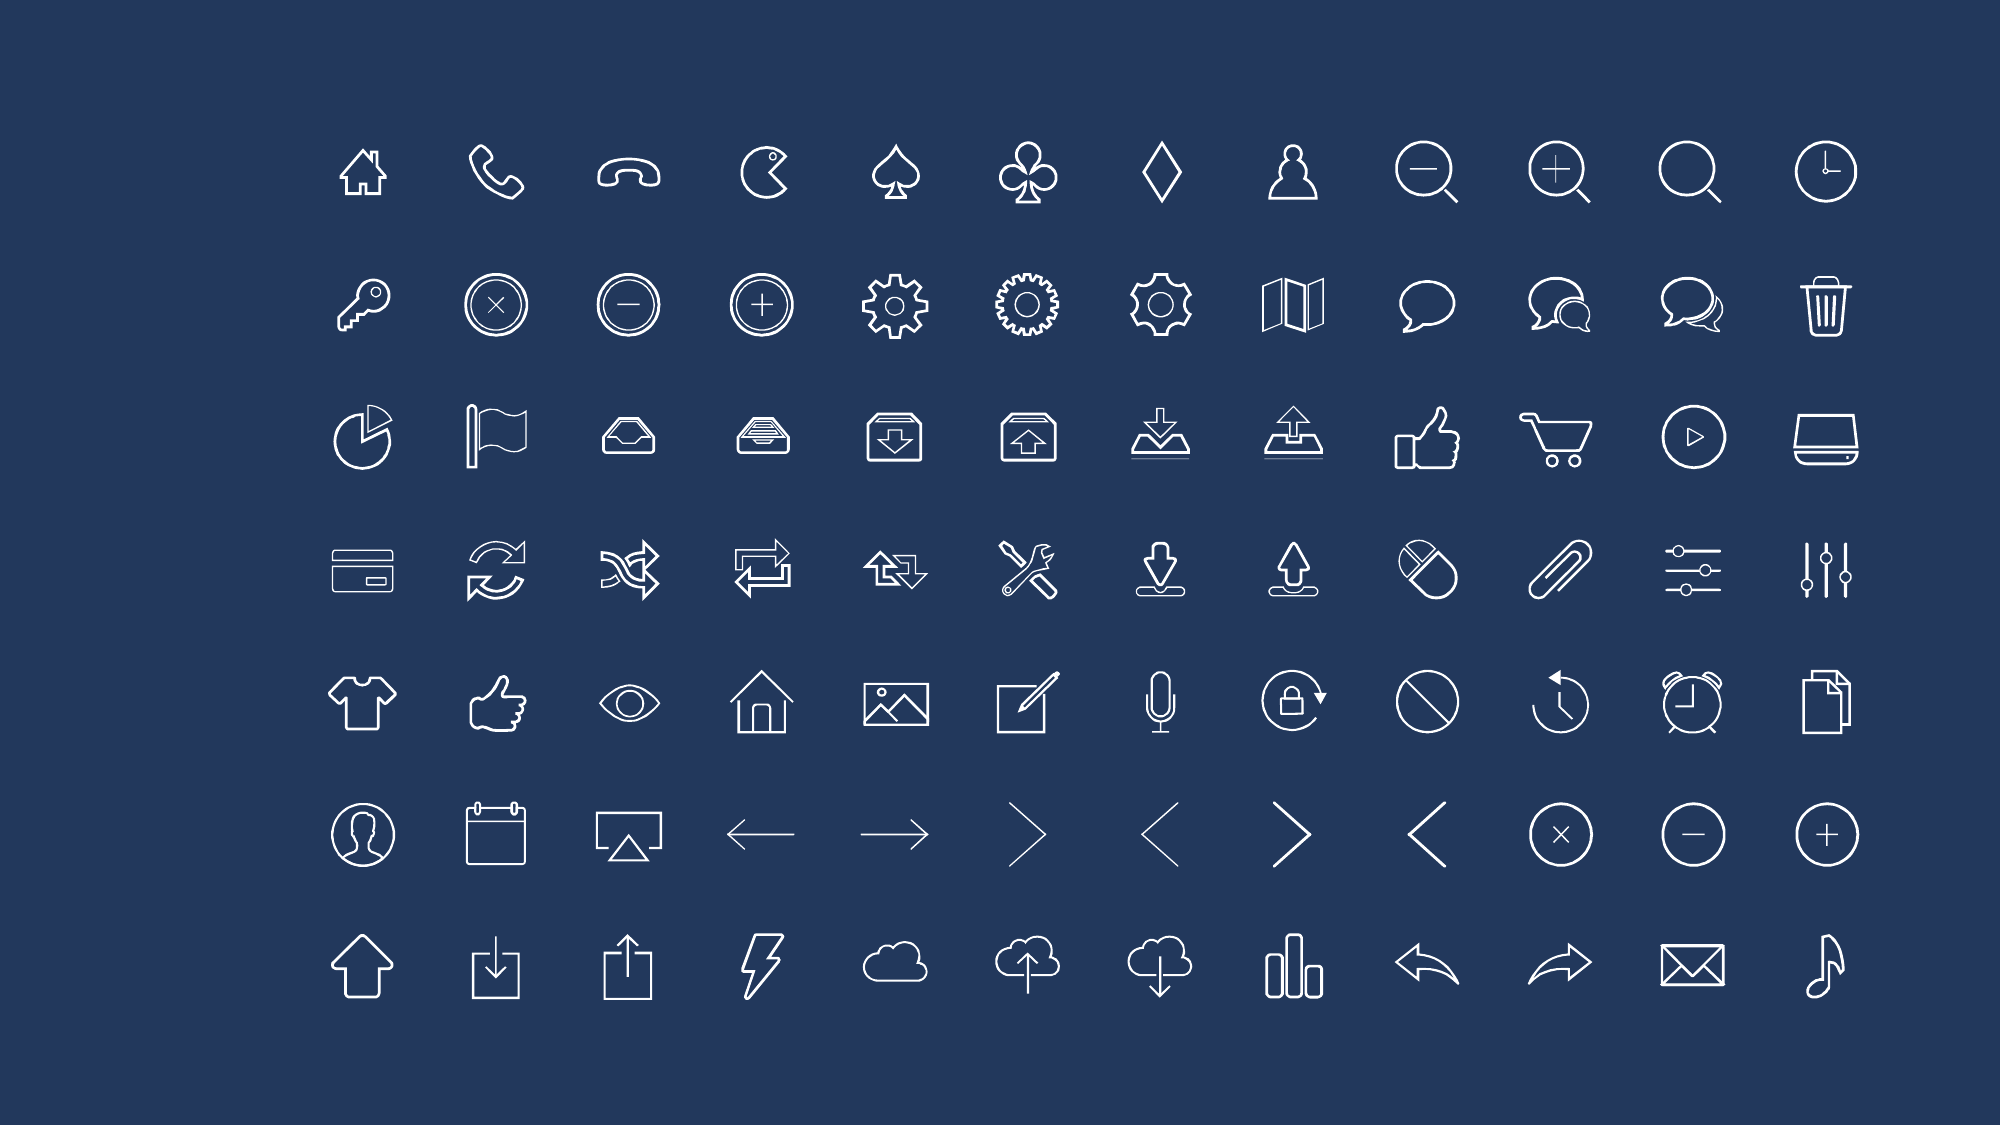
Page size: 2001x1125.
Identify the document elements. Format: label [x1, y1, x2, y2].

text_box [885, 296, 905, 316]
text_box [602, 279, 656, 331]
text_box [607, 833, 650, 862]
text_box [469, 675, 527, 732]
text_box [872, 143, 920, 199]
text_box [1131, 433, 1190, 454]
text_box [1313, 692, 1327, 705]
text_box [1279, 697, 1304, 715]
text_box [1000, 412, 1057, 462]
text_box [1558, 692, 1574, 720]
text_box [1405, 539, 1437, 563]
text_box [734, 564, 791, 599]
text_box [1793, 450, 1859, 466]
text_box [998, 540, 1027, 568]
text_box [1822, 168, 1829, 175]
text_box [1680, 583, 1693, 597]
text_box [601, 574, 621, 588]
text_box [1660, 947, 1664, 983]
text_box [1016, 953, 1026, 964]
text_box [1532, 676, 1590, 734]
text_box [1399, 280, 1456, 333]
text_box [1142, 407, 1178, 439]
text_box [1283, 685, 1300, 697]
text_box [752, 439, 775, 444]
text_box [1665, 588, 1680, 592]
text_box [1146, 694, 1176, 723]
text_box [1827, 682, 1840, 695]
text_box [1668, 727, 1675, 734]
text_box [735, 538, 790, 571]
text_box [999, 141, 1058, 204]
text_box [328, 676, 397, 731]
text_box [1127, 935, 1193, 977]
text_box [1268, 586, 1319, 597]
text_box [1265, 953, 1284, 999]
text_box [600, 538, 660, 602]
text_box [889, 712, 899, 722]
text_box [467, 575, 525, 602]
text_box [1660, 944, 1725, 978]
text_box [995, 935, 1060, 977]
text_box [1794, 140, 1858, 203]
text_box [729, 669, 794, 703]
text_box [1394, 942, 1460, 985]
text_box [1706, 188, 1722, 204]
text_box [1142, 140, 1183, 204]
text_box [1545, 454, 1559, 468]
text_box [1143, 541, 1177, 587]
text_box [1559, 300, 1591, 333]
text_box [464, 273, 529, 337]
text_box [863, 693, 930, 726]
text_box [735, 279, 789, 331]
text_box [1843, 584, 1848, 598]
text_box [468, 540, 526, 564]
text_box [1129, 273, 1193, 336]
text_box [1273, 801, 1310, 834]
text_box [331, 803, 396, 858]
text_box [1661, 404, 1727, 470]
text_box [1692, 588, 1721, 592]
text_box [1663, 676, 1722, 734]
text_box [510, 807, 519, 816]
text_box [1820, 551, 1833, 565]
text_box [616, 934, 639, 947]
text_box [331, 934, 394, 999]
text_box [595, 811, 663, 850]
text_box [910, 819, 927, 834]
text_box [1443, 188, 1459, 204]
text_box [1276, 405, 1311, 438]
text_box [1813, 276, 1840, 285]
text_box [1843, 542, 1848, 571]
text_box [1721, 947, 1725, 983]
text_box [1672, 544, 1685, 558]
text_box [596, 273, 661, 337]
text_box [370, 286, 382, 298]
text_box [862, 273, 929, 339]
text_box [876, 429, 914, 454]
text_box [1661, 802, 1726, 867]
text_box [737, 700, 786, 734]
text_box [768, 152, 777, 161]
text_box [741, 933, 785, 1000]
text_box [1710, 727, 1717, 734]
text_box [1553, 826, 1570, 843]
text_box [1687, 427, 1704, 447]
text_box [1519, 412, 1593, 452]
text_box [1806, 934, 1845, 999]
text_box [1408, 550, 1458, 600]
text_box [598, 684, 661, 722]
text_box [736, 417, 790, 454]
text_box [478, 408, 527, 453]
text_box [474, 801, 482, 806]
text_box [470, 279, 523, 331]
text_box [1304, 964, 1324, 999]
text_box [892, 554, 929, 590]
text_box [747, 430, 779, 435]
text_box [1030, 954, 1039, 964]
text_box [597, 157, 661, 187]
text_box [1548, 669, 1561, 686]
text_box [1675, 684, 1694, 708]
text_box [1529, 802, 1594, 867]
text_box [602, 417, 656, 454]
text_box [1805, 289, 1847, 337]
text_box [1528, 140, 1585, 197]
text_box [863, 682, 930, 720]
text_box [1396, 669, 1460, 734]
text_box [1800, 578, 1814, 591]
text_box [615, 689, 645, 718]
text_box [1824, 295, 1828, 327]
text_box [1816, 295, 1821, 327]
text_box [1019, 705, 1026, 712]
text_box [1662, 671, 1684, 690]
text_box [1800, 285, 1853, 289]
text_box [510, 801, 519, 806]
text_box [1395, 140, 1453, 197]
text_box [1268, 144, 1318, 200]
text_box [1793, 413, 1859, 449]
text_box [1405, 679, 1450, 725]
text_box [876, 687, 887, 697]
text_box [752, 424, 775, 428]
text_box [1014, 292, 1040, 318]
text_box [471, 952, 520, 1000]
text_box [1658, 140, 1716, 197]
text_box [331, 549, 394, 562]
text_box [1795, 802, 1860, 867]
text_box [1407, 832, 1447, 868]
text_box [1017, 672, 1059, 713]
text_box [1660, 966, 1726, 987]
text_box [337, 278, 391, 332]
text_box [1576, 188, 1591, 204]
text_box [1839, 571, 1852, 584]
text_box [331, 565, 394, 593]
text_box [752, 703, 772, 732]
text_box [1685, 295, 1724, 333]
text_box [1835, 673, 1848, 686]
text_box [1528, 276, 1584, 330]
text_box [341, 811, 385, 867]
text_box [1528, 539, 1593, 600]
text_box [1008, 417, 1050, 423]
text_box [1009, 429, 1047, 454]
text_box [1410, 801, 1447, 834]
text_box [740, 420, 786, 438]
text_box [365, 577, 387, 586]
text_box [1285, 933, 1303, 999]
text_box [1701, 671, 1723, 690]
text_box [468, 144, 525, 200]
text_box [485, 966, 507, 979]
text_box [996, 685, 1046, 734]
text_box [1802, 679, 1843, 735]
text_box [1149, 985, 1171, 998]
text_box [1002, 544, 1055, 597]
text_box [1264, 433, 1323, 454]
text_box [862, 550, 902, 586]
text_box [862, 941, 928, 982]
text_box [333, 413, 392, 470]
text_box [1029, 573, 1058, 600]
text_box [1135, 586, 1186, 597]
text_box [1262, 277, 1283, 333]
text_box [1026, 953, 1030, 994]
text_box [1284, 277, 1307, 333]
text_box [1660, 276, 1714, 327]
text_box [339, 148, 387, 196]
text_box [1810, 669, 1851, 726]
text_box [1699, 564, 1712, 577]
text_box [1398, 547, 1421, 578]
text_box [1805, 542, 1809, 578]
text_box [874, 417, 916, 423]
text_box [367, 404, 393, 434]
text_box [995, 273, 1060, 336]
text_box [1150, 671, 1171, 718]
text_box [1831, 295, 1837, 327]
text_box [603, 951, 653, 1000]
text_box [1273, 832, 1312, 868]
text_box [1307, 277, 1324, 331]
text_box [465, 806, 526, 866]
text_box [1394, 406, 1461, 470]
text_box [1527, 942, 1593, 985]
text_box [740, 145, 788, 199]
text_box [1142, 802, 1179, 834]
text_box [910, 833, 929, 850]
text_box [1685, 549, 1721, 553]
text_box [1147, 292, 1174, 318]
text_box [1824, 565, 1828, 598]
text_box [466, 404, 478, 469]
text_box [729, 273, 794, 337]
text_box [1567, 454, 1582, 468]
text_box [1261, 669, 1322, 732]
text_box [1277, 541, 1310, 587]
text_box [866, 412, 923, 462]
text_box [606, 420, 652, 444]
